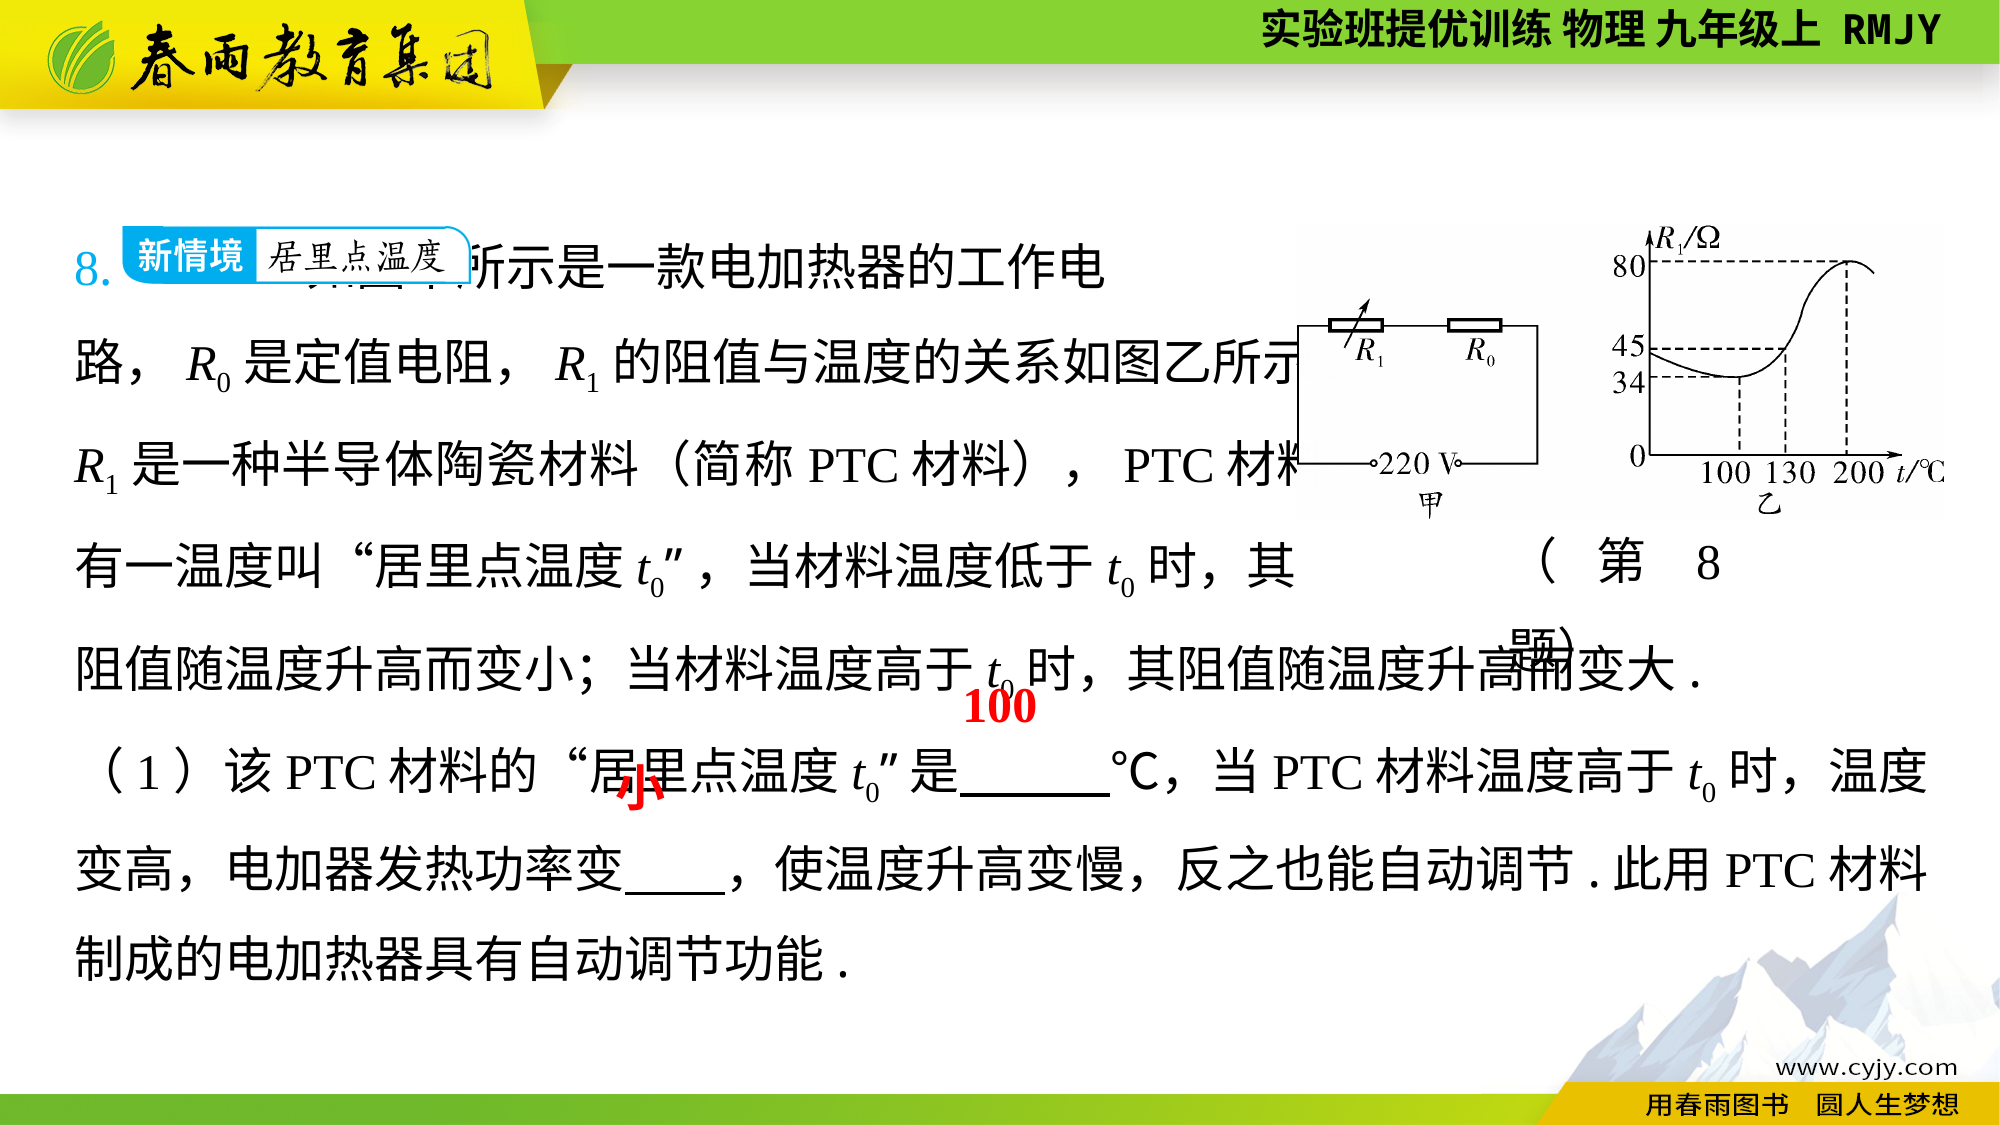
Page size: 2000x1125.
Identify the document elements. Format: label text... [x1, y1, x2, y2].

list 8. 如图甲所示是一款电加热器的工作电 路，R0是定值电阻，R1的阻值与温度的关系如图乙所示. R1是一种半导体陶瓷材料（简称PTC材料），PTC材料 有一温度叫“居里点温度t0”，当材料温度低于t0时，其 阻值随温度升高而变小；当材料温度高于t0时，其阻值随温度升高而变大. （1）该PTC材料的“居里点温度t0”是 ℃，当PTC材料温度高于t0时，温度变高，电加器发热功率变 ，使温度升高变慢，反之也能自动调节.此用PTC材料制成的电加热器具有自动调节功能. [59, 198, 1944, 941]
picture [0, 0, 2000, 1125]
text_box 小 [600, 748, 681, 824]
text_box 100 [947, 664, 1053, 740]
text_box （第8题） [1493, 527, 1748, 597]
